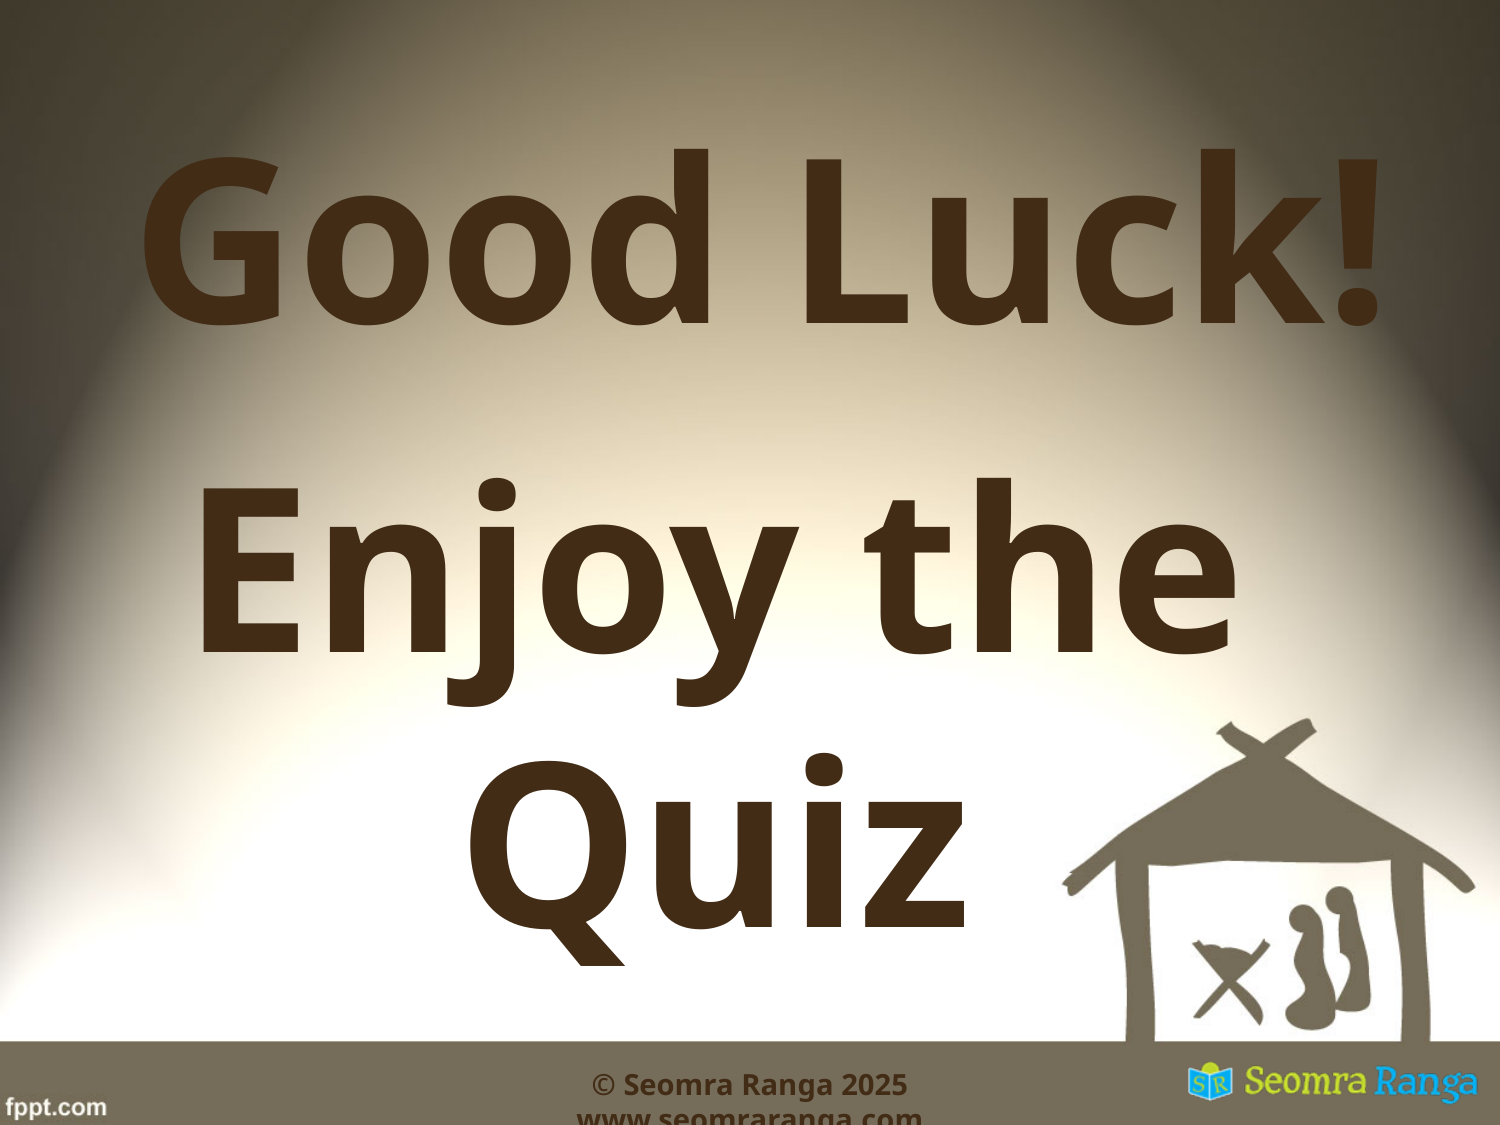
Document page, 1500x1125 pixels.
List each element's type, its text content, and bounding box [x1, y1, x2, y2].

text_box Enjoy the Quiz [53, 420, 1376, 976]
picture [0, 0, 1500, 1125]
text_box © Seomra Ranga 2025 www.seomraranga.com [401, 1058, 1099, 1125]
title Good Luck! [100, 66, 1424, 398]
